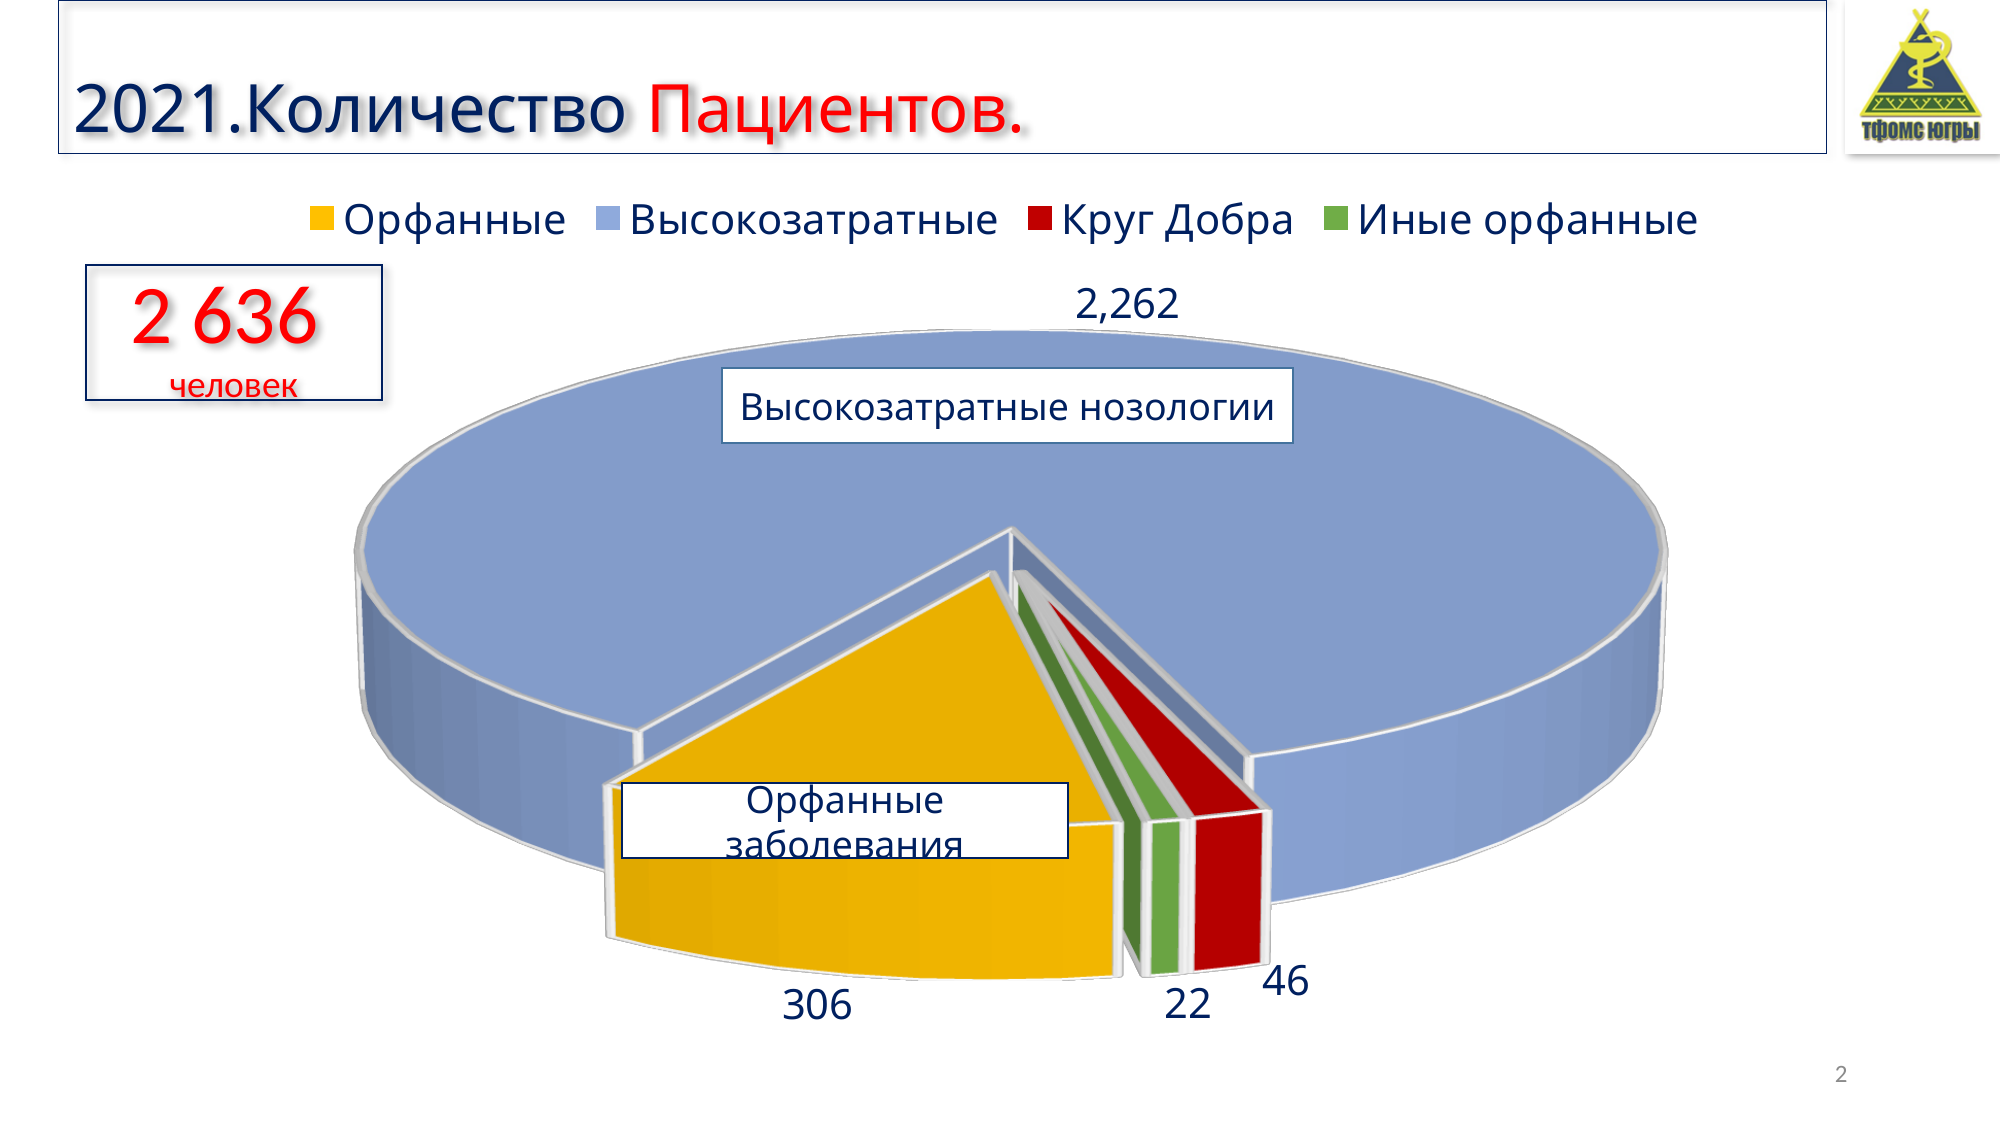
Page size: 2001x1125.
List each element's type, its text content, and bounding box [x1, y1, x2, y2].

picture [1845, 0, 2000, 154]
title 2021.Количество Пациентов. [58, 0, 1827, 154]
chart [58, 169, 1952, 1053]
slide_number 2 [1412, 1053, 1863, 1103]
